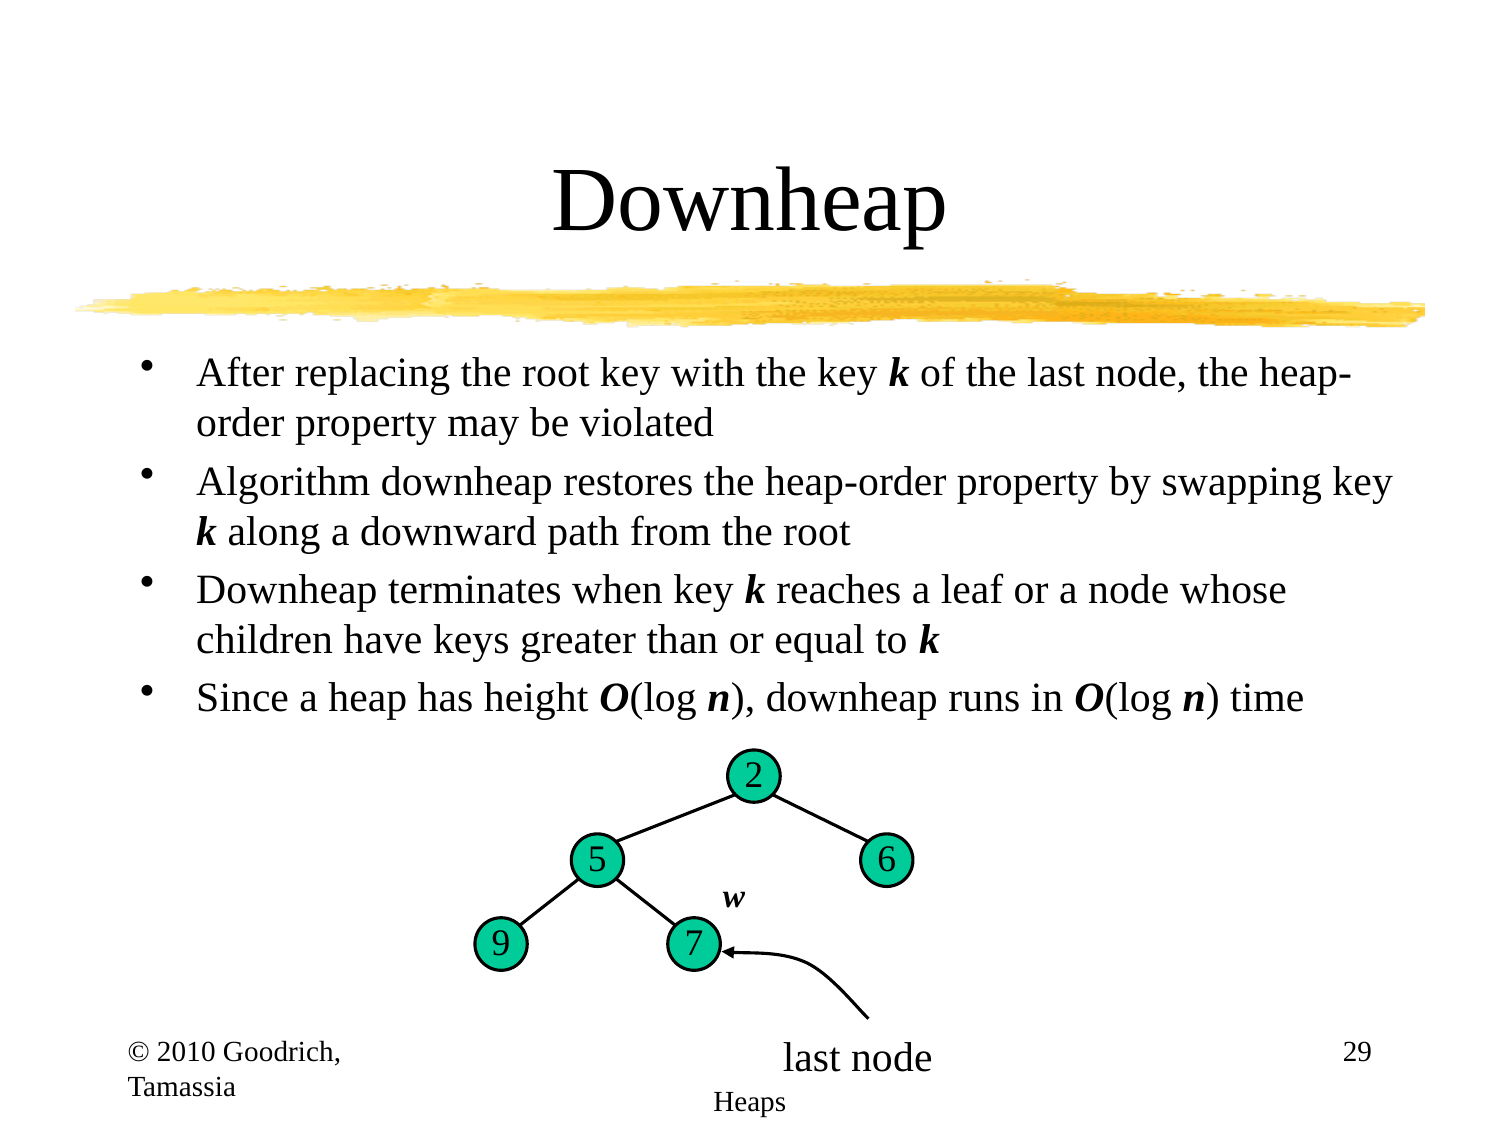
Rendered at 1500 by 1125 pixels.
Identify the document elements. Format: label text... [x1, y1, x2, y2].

list After replacing the root key with the key k of the last node, the heap-order property may be violated Algorithm downheap restores the heap-order property by swapping key k along a downward path from the root Downheap terminates when key k reaches a leaf or a node whose children have keys greater than or equal to k Since a heap has height O(log n), downheap runs in O(log n) time [124, 337, 1438, 738]
text_box 9 [474, 917, 528, 971]
text_box 5 [571, 833, 624, 887]
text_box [615, 879, 676, 925]
text_box [721, 946, 869, 1019]
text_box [772, 795, 869, 841]
footer Heaps [512, 1074, 988, 1125]
slide_number 29 [1074, 1024, 1388, 1101]
picture [75, 274, 1425, 338]
slide_number © 2010 Goodrich, Tamassia [112, 1024, 426, 1101]
text_box 2 [727, 749, 781, 803]
title Downheap [112, 99, 1388, 288]
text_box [519, 879, 580, 925]
text_box w [708, 867, 761, 922]
text_box 6 [860, 833, 913, 887]
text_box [615, 795, 736, 841]
text_box last node [768, 1022, 948, 1088]
text_box 7 [667, 917, 721, 971]
